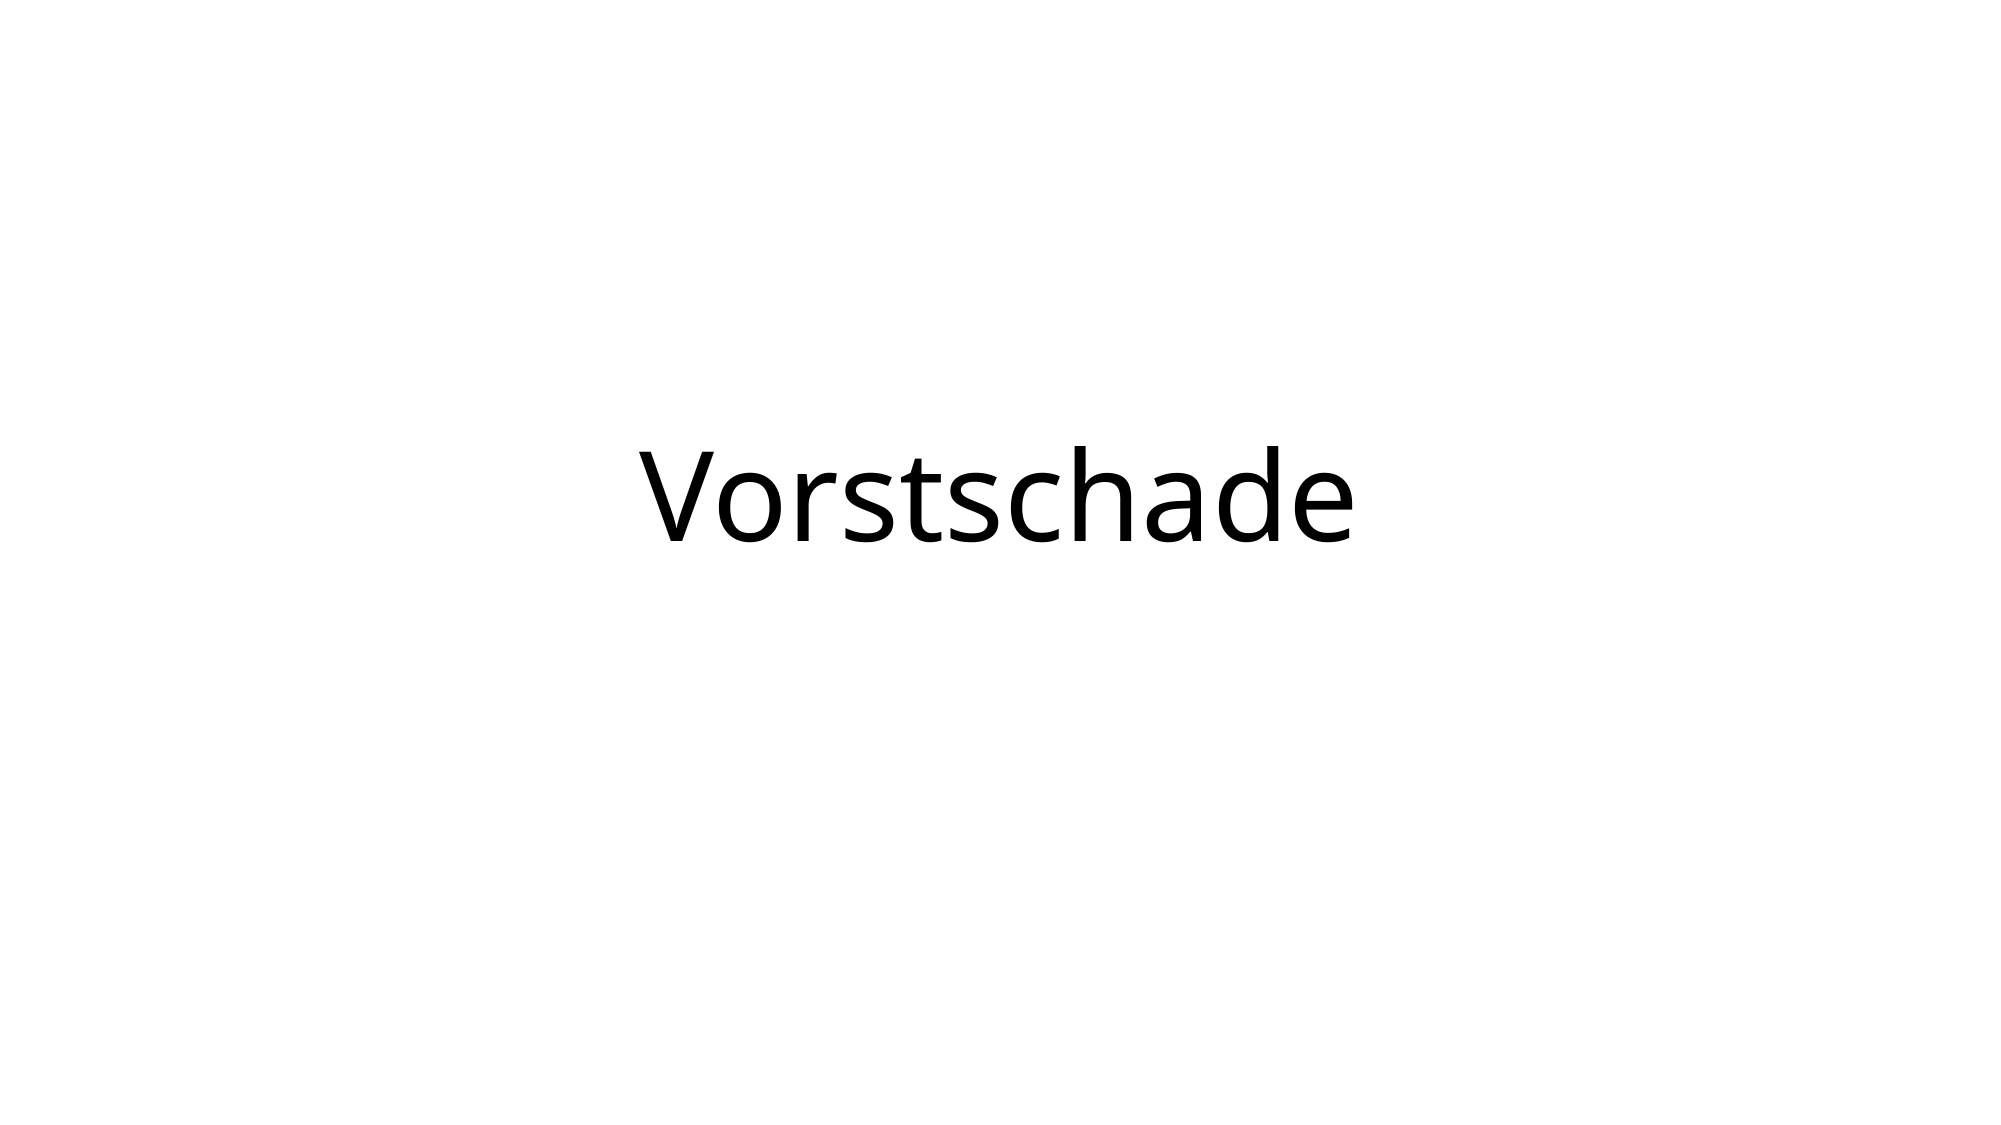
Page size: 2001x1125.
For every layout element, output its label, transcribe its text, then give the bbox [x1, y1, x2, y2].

title Vorstschade [249, 184, 1750, 576]
